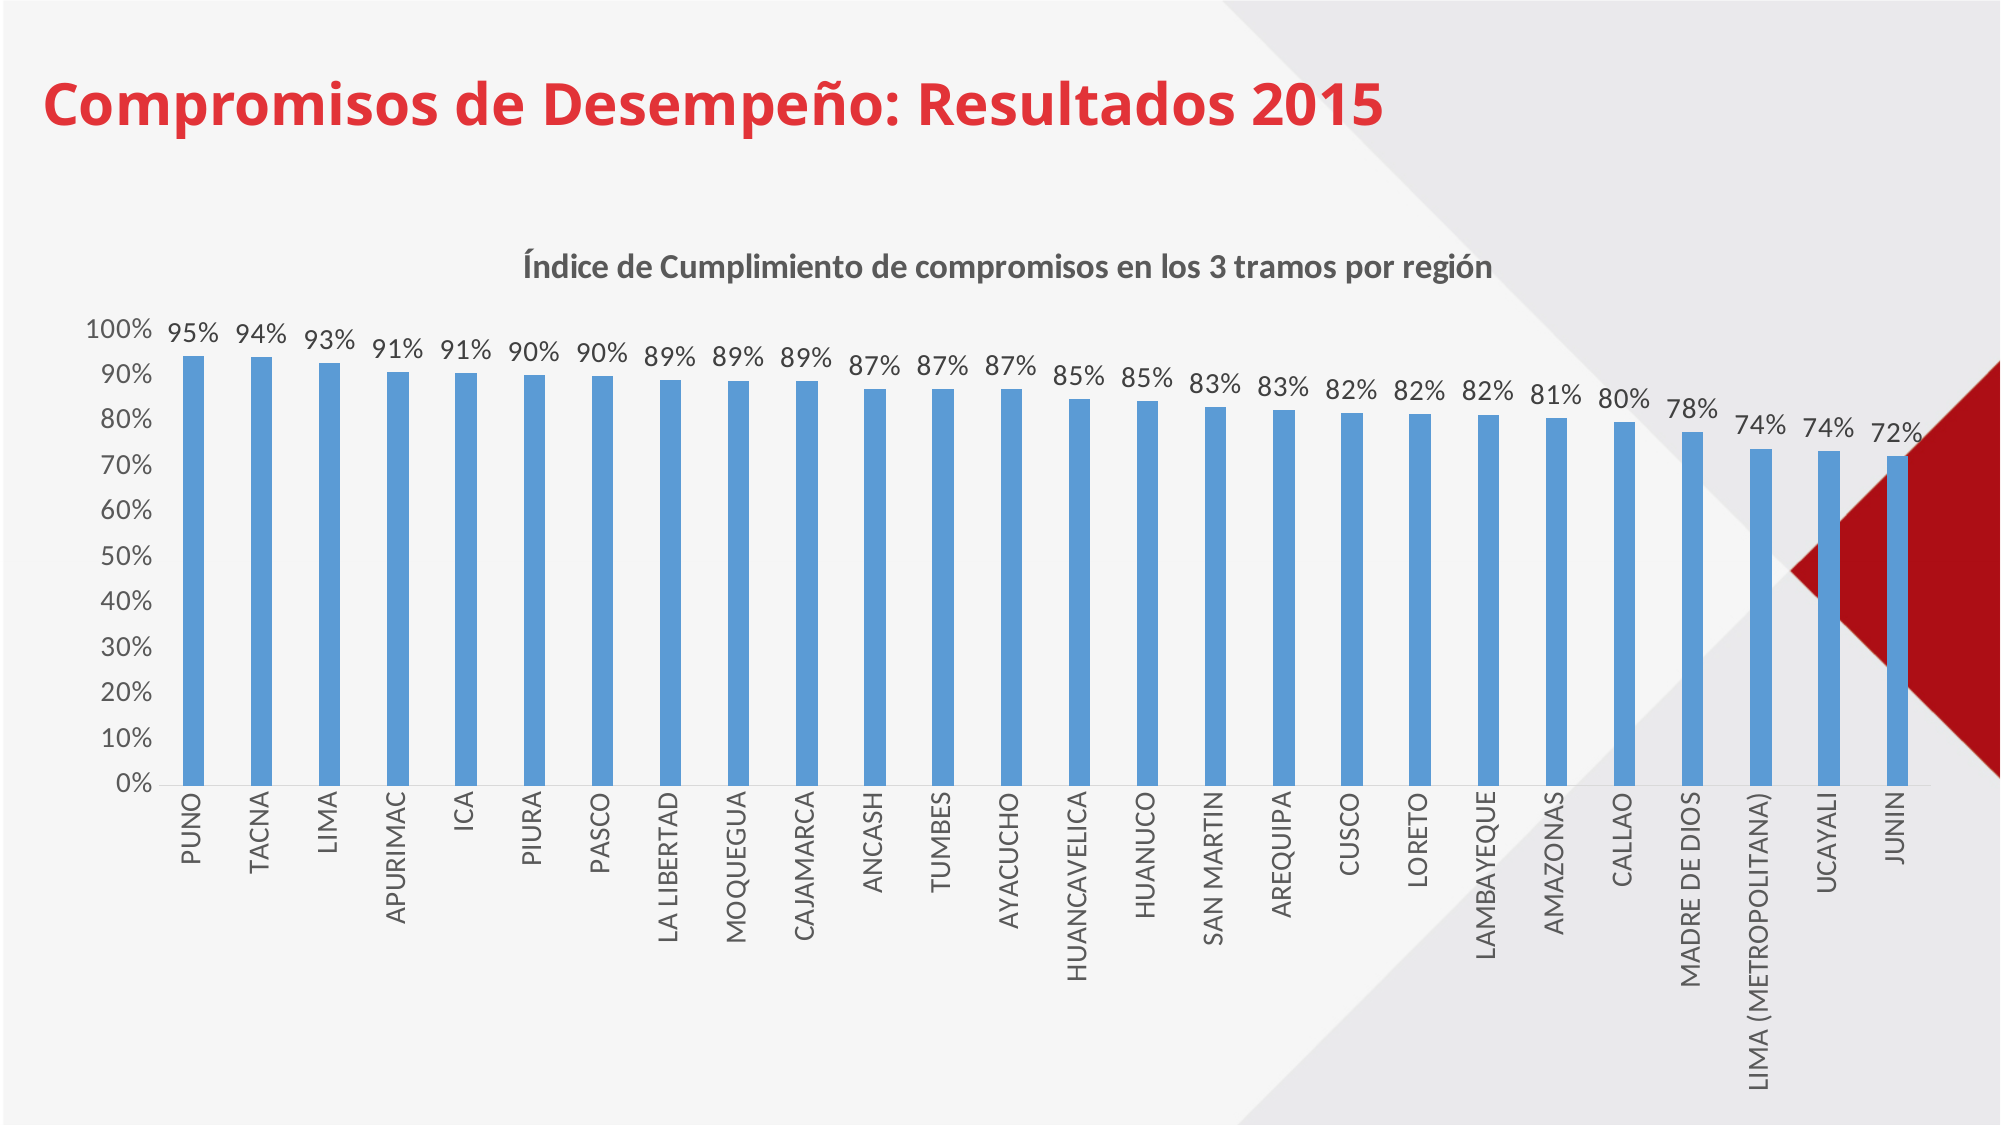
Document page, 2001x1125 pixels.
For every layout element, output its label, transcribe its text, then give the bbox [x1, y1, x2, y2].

chart [46, 215, 1970, 1110]
picture [0, 0, 2001, 1125]
text_box Compromisos de Desempeño: Resultados 2015 [27, 50, 1990, 154]
